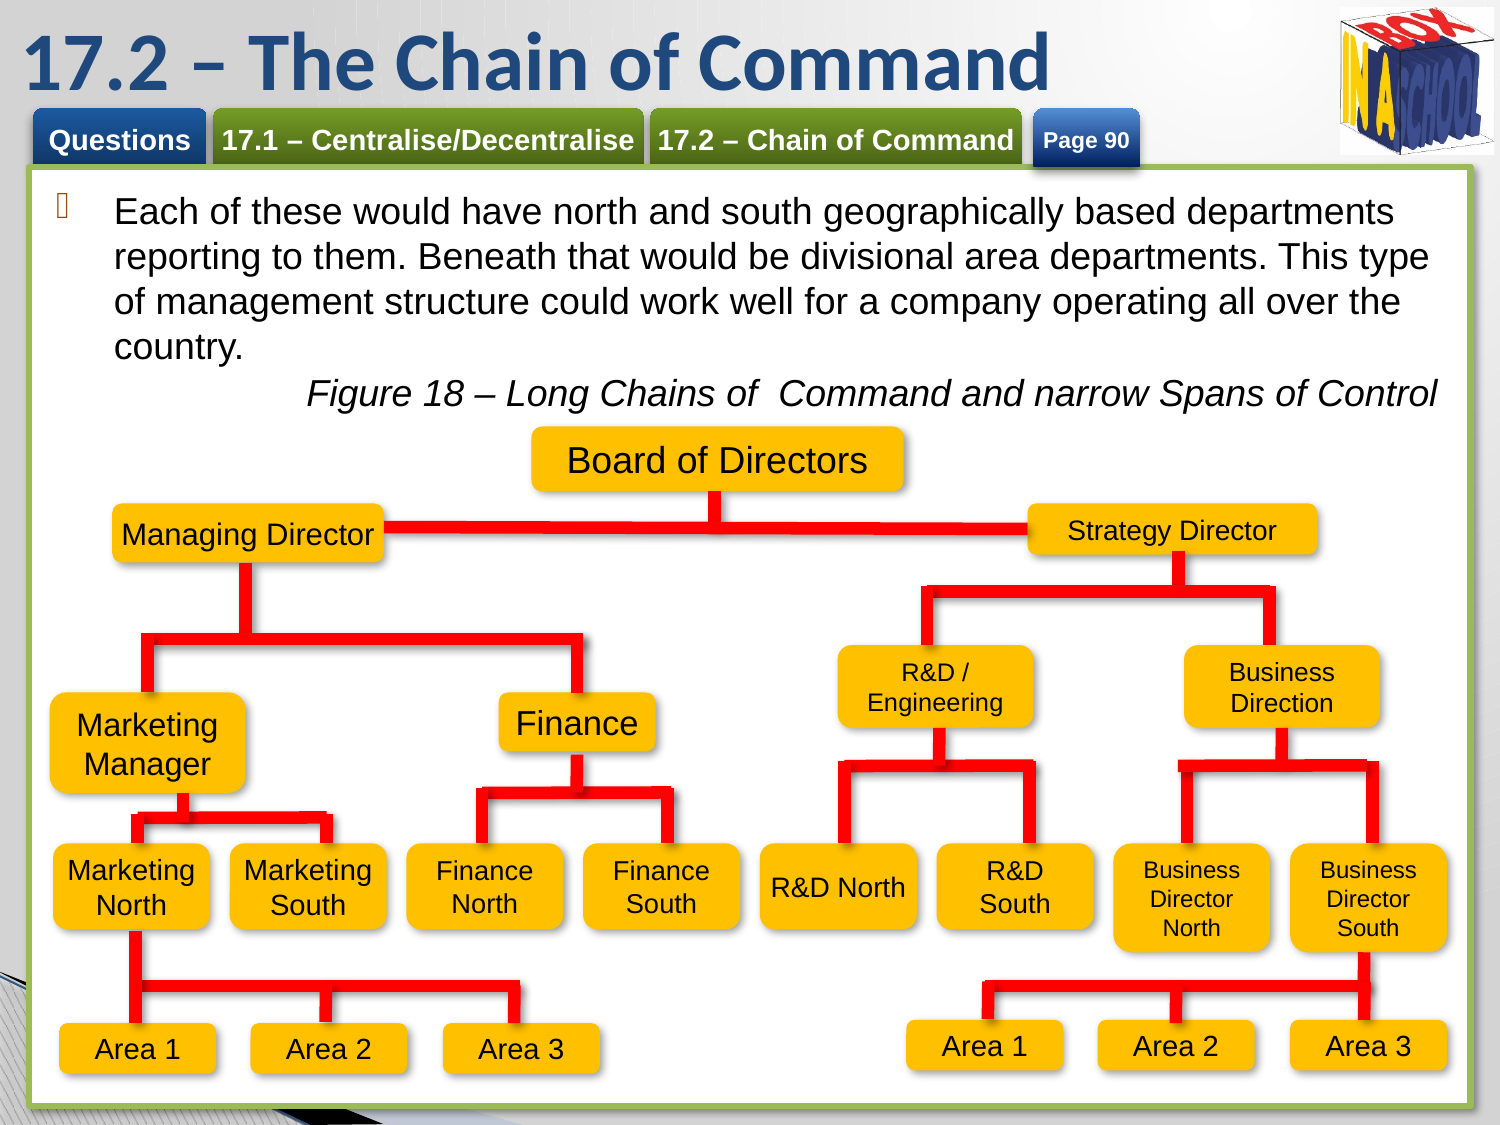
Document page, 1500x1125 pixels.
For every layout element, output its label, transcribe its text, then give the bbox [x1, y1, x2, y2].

text_box Managing Director [107, 498, 389, 567]
text_box Page 90 [1033, 108, 1140, 168]
text_box Business Direction [1179, 640, 1385, 733]
text_box Area 1 [901, 1015, 1068, 1075]
text_box Area 2 [245, 1018, 412, 1079]
text_box Finance North [401, 838, 568, 934]
text_box R&D North [755, 838, 922, 934]
text_box Figure 18 – Long Chains of Command and narrow Spans of Control [247, 361, 1453, 422]
picture [1340, 7, 1495, 155]
text_box Business Director South [1285, 838, 1452, 957]
text_box Area 3 [1285, 1015, 1452, 1075]
text_box Finance [494, 687, 661, 756]
text_box R&D / Engineering [833, 640, 1038, 733]
text_box Marketing South [225, 838, 392, 934]
text_box Business Director North [1108, 838, 1275, 957]
text_box Marketing North [48, 838, 215, 934]
text_box Area 2 [1093, 1015, 1260, 1075]
text_box Finance South [578, 838, 745, 934]
text_box Area 1 [54, 1018, 221, 1079]
title 17.2 – The Chain of Command [5, 11, 1270, 102]
picture [281, 1114, 303, 1125]
text_box Strategy Director [1023, 498, 1322, 560]
text_box Each of these would have north and south geographically based departments reporting to them. Beneath that would be divisional area departments. This type of management structure could work well for a company operating all over the country. [41, 179, 1447, 375]
text_box R&D South [932, 838, 1099, 934]
text_box Board of Directors [526, 422, 909, 496]
text_box Area 3 [438, 1018, 605, 1079]
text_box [383, 526, 1028, 530]
text_box Marketing Manager [45, 687, 250, 798]
